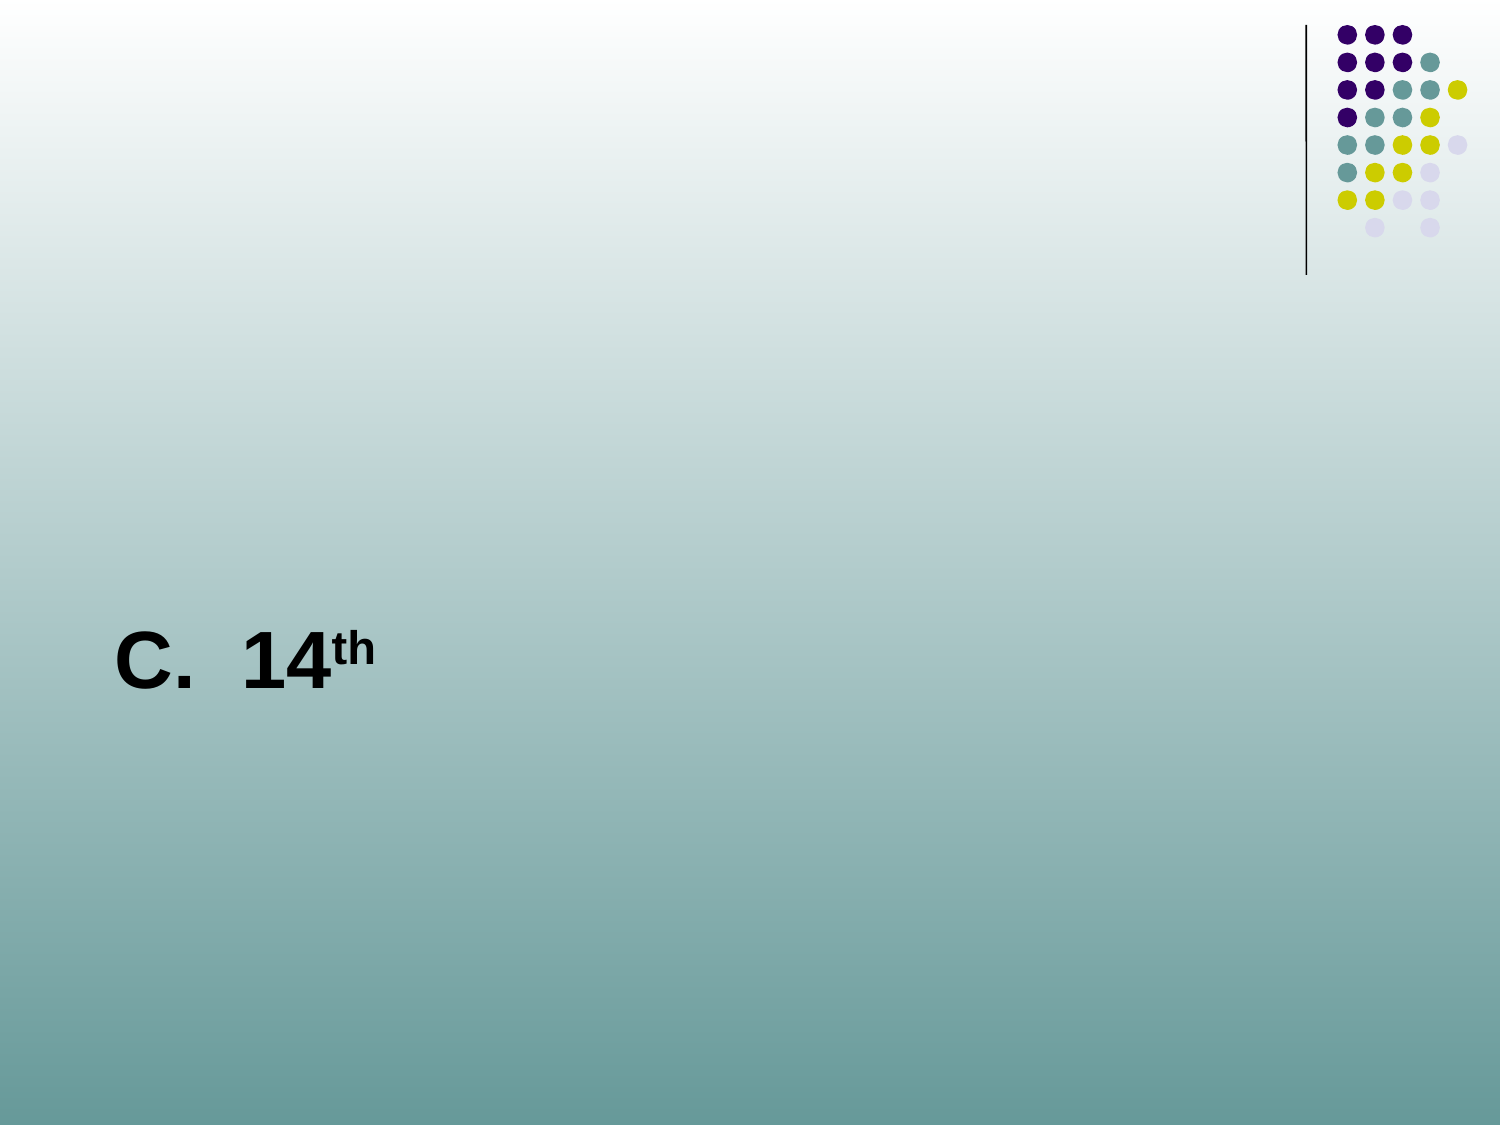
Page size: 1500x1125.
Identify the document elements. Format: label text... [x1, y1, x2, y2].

title C. 14th [99, 500, 1338, 713]
